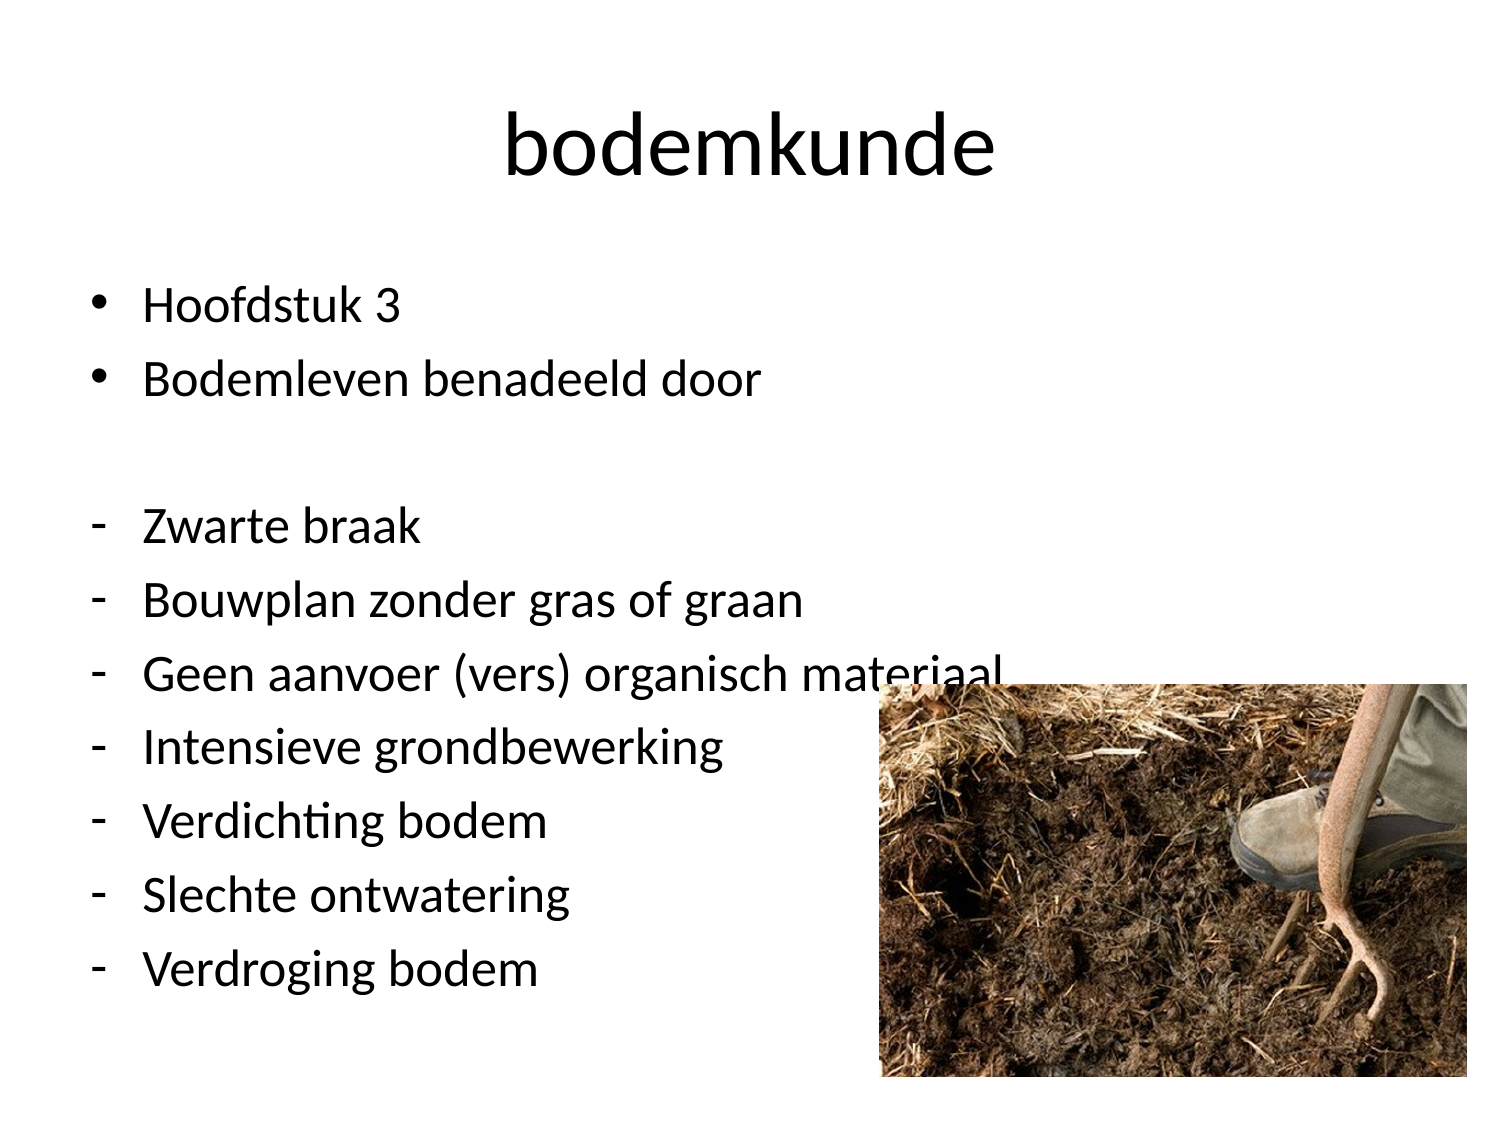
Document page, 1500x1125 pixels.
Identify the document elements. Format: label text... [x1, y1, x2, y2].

title bodemkunde [75, 45, 1425, 233]
list Hoofdstuk 3 Bodemleven benadeeld door Zwarte braak Bouwplan zonder gras of graan Geen aanvoer (vers) organisch materiaal Intensieve grondbewerking Verdichting bodem Slechte ontwatering Verdroging bodem [75, 262, 1425, 1005]
picture [879, 684, 1467, 1077]
